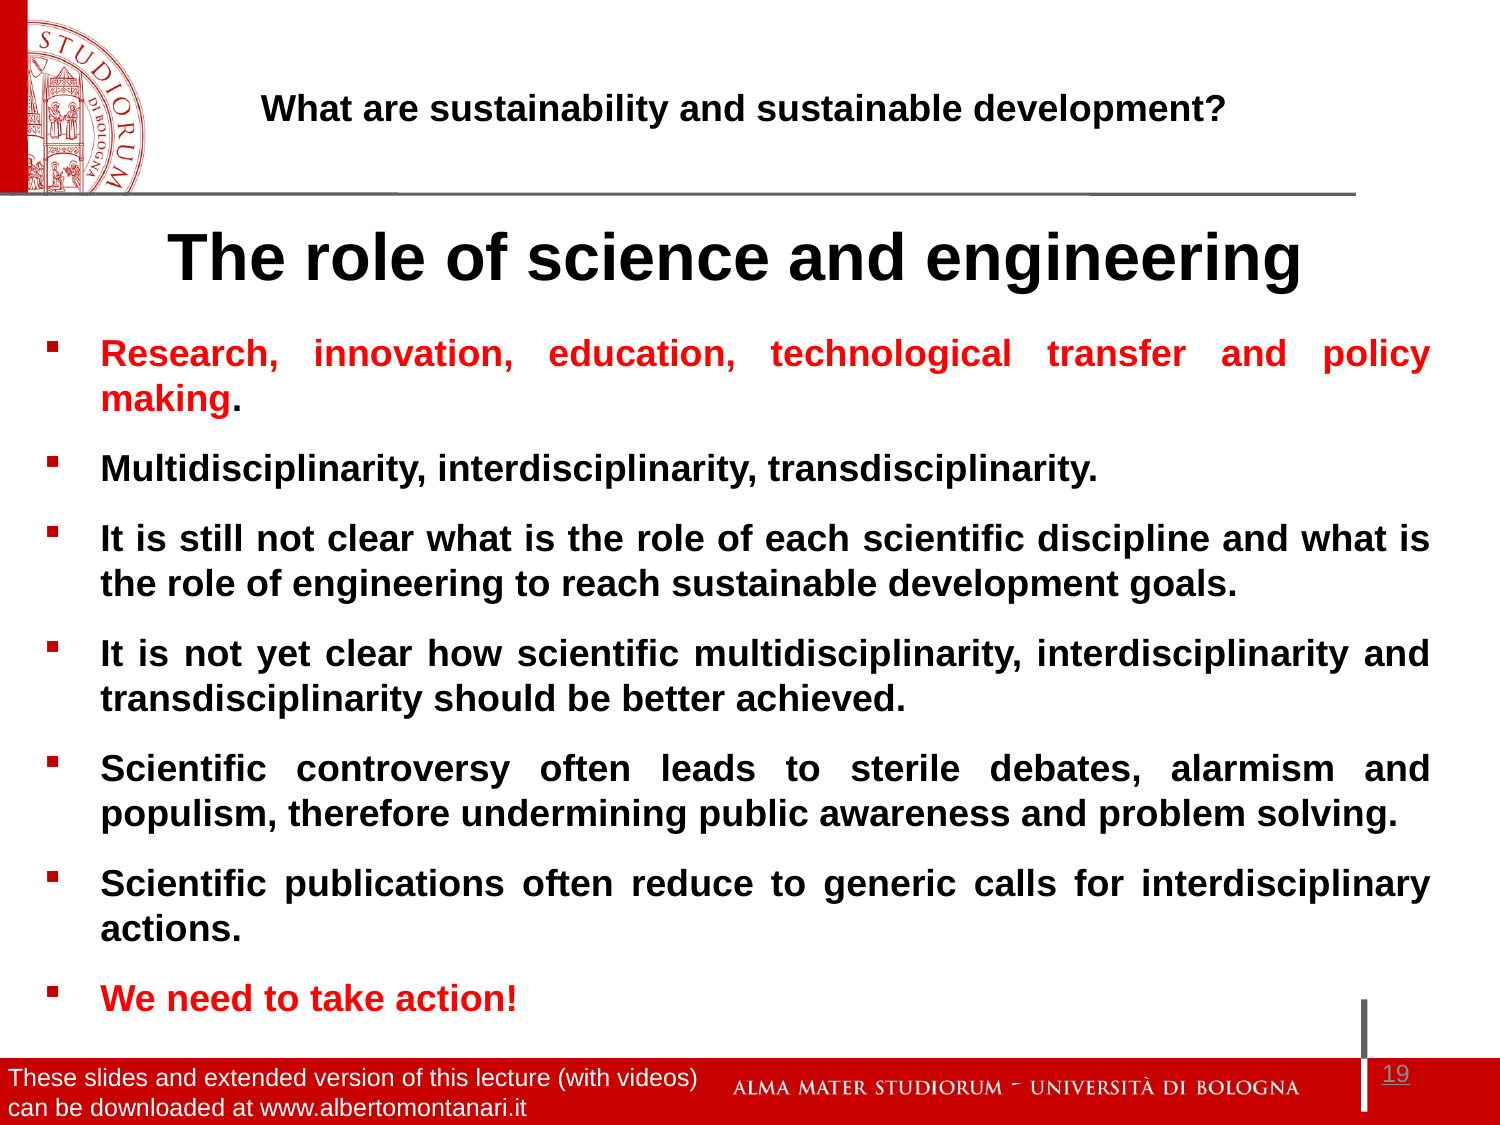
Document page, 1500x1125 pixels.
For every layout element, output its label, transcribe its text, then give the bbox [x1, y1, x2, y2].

picture [28, 16, 151, 192]
picture [0, 1058, 1500, 1125]
slide_number 19 [1074, 1042, 1425, 1103]
list Research, innovation, education, technological transfer and policy making. Multidisciplinarity, interdisciplinarity, transdisciplinarity. It is still not clear what is the role of each scientific discipline and what is the role of engineering to reach sustainable development goals. It is not yet clear how scientific multidisciplinarity, interdisciplinarity and transdisciplinarity should be better achieved. Scientific controversy often leads to sterile debates, alarmism and populism, therefore undermining public awareness and problem solving. Scientific publications often reduce to generic calls for interdisciplinary actions. We need to take action! [29, 321, 1447, 1027]
text_box The role of science and engineering [124, 206, 1348, 302]
